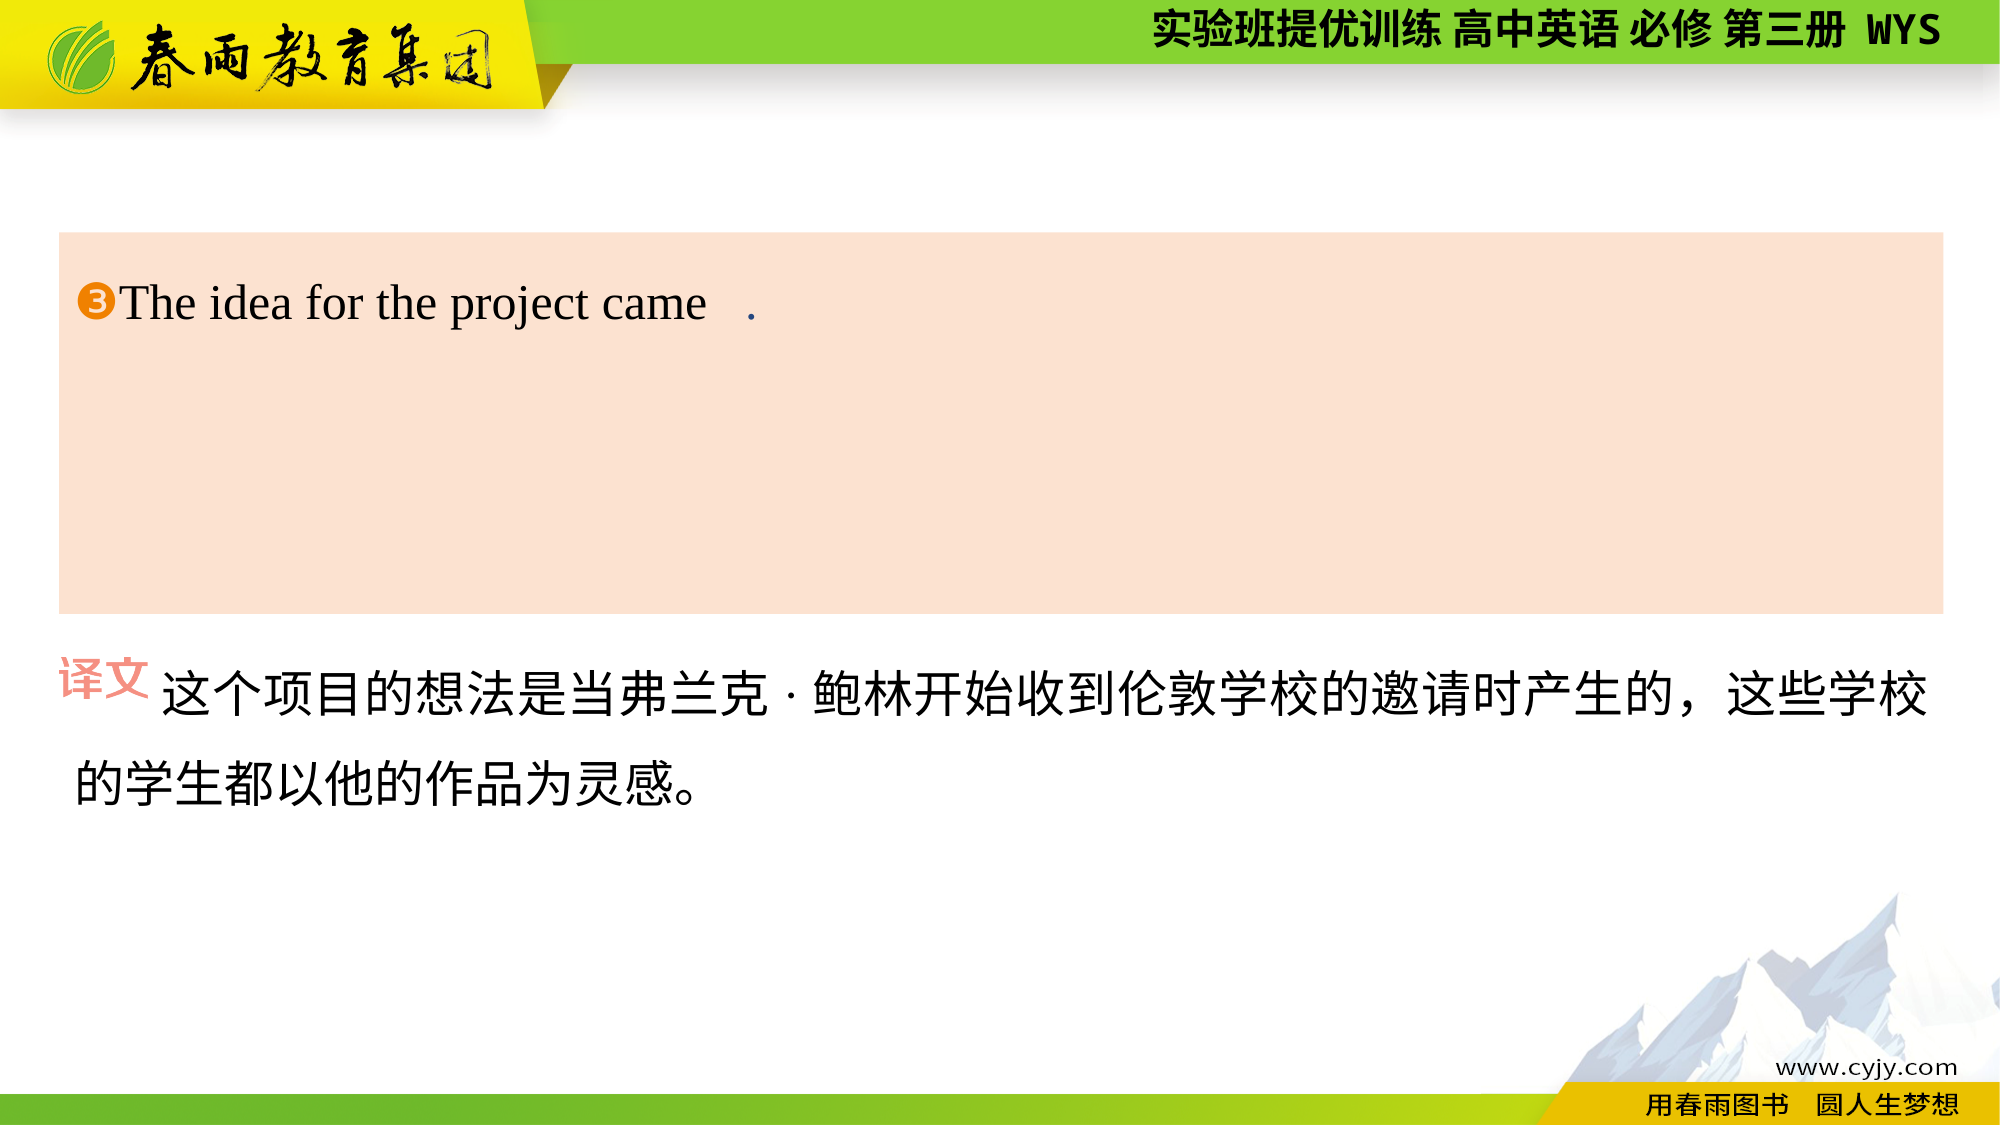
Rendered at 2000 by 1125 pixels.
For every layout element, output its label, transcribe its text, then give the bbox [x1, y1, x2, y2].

text_box 这个项目的想法是当弗兰克·鲍林开始收到伦敦学校的邀请时产生的，这些学校的学生都以他的作品为灵感。 [59, 625, 1944, 821]
picture [0, 0, 2000, 1125]
